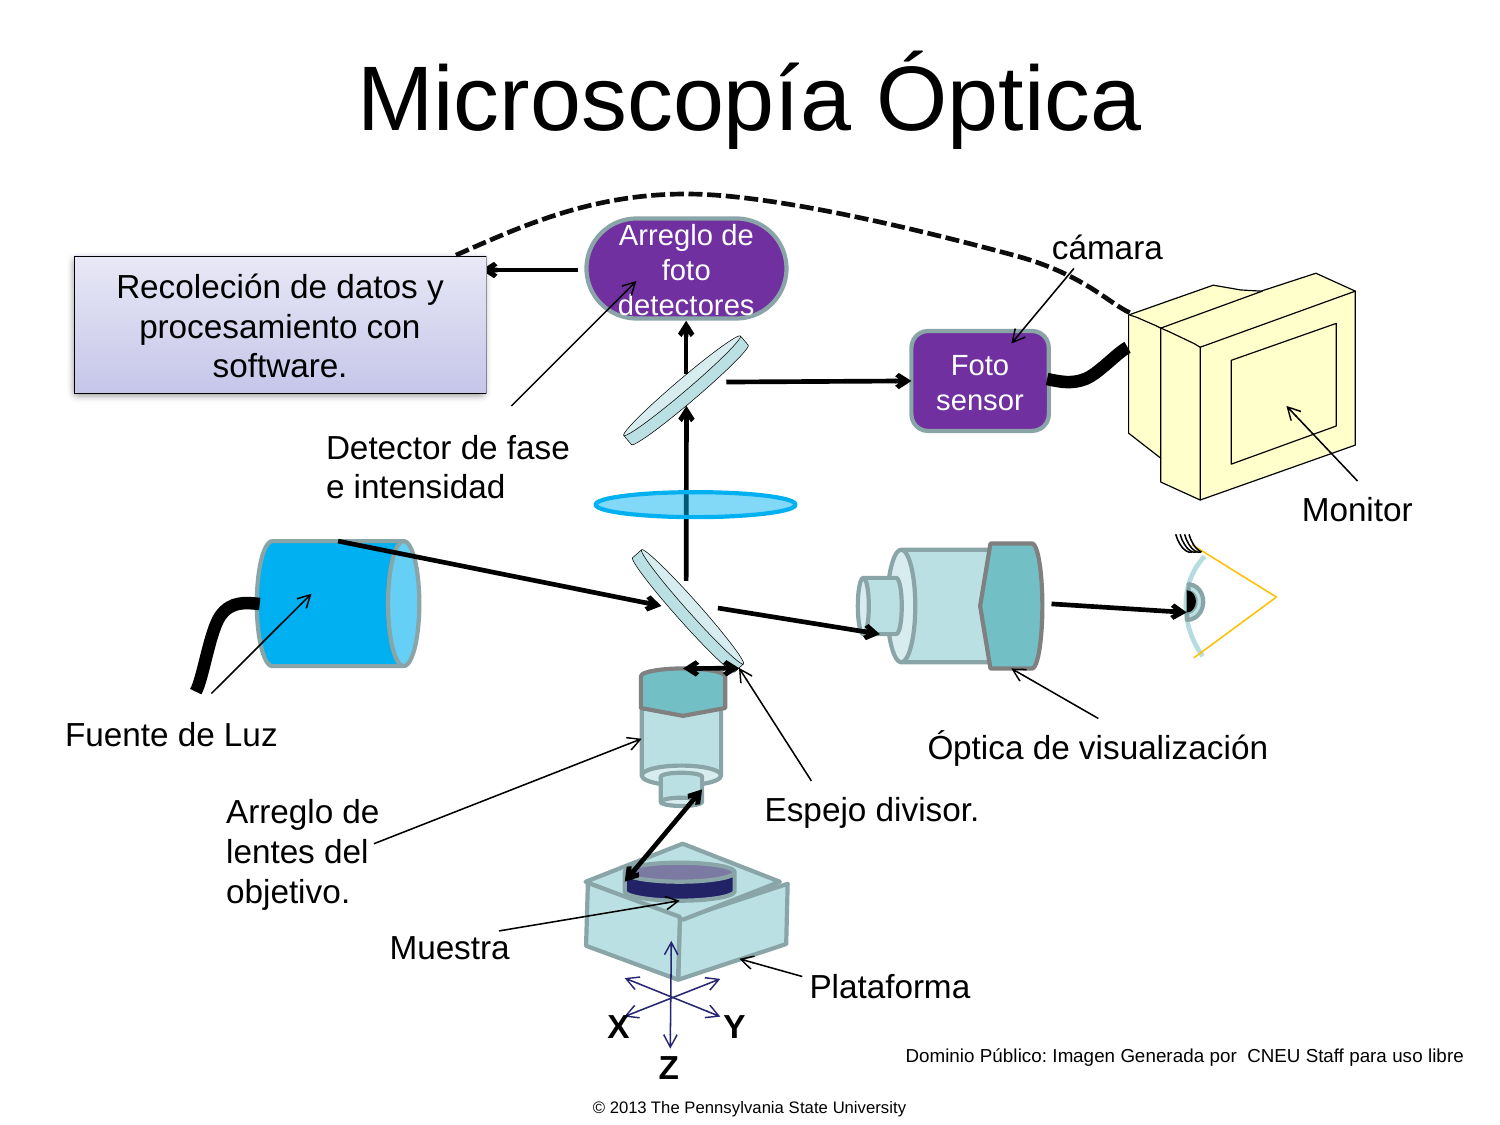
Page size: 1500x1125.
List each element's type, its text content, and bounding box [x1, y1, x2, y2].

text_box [48, 193, 1429, 1082]
text_box Dominio Público: Imagen Generada por CNEU Staff para uso libre [1435, 1036, 1482, 1074]
title Microscopía Óptica [74, 0, 1426, 188]
